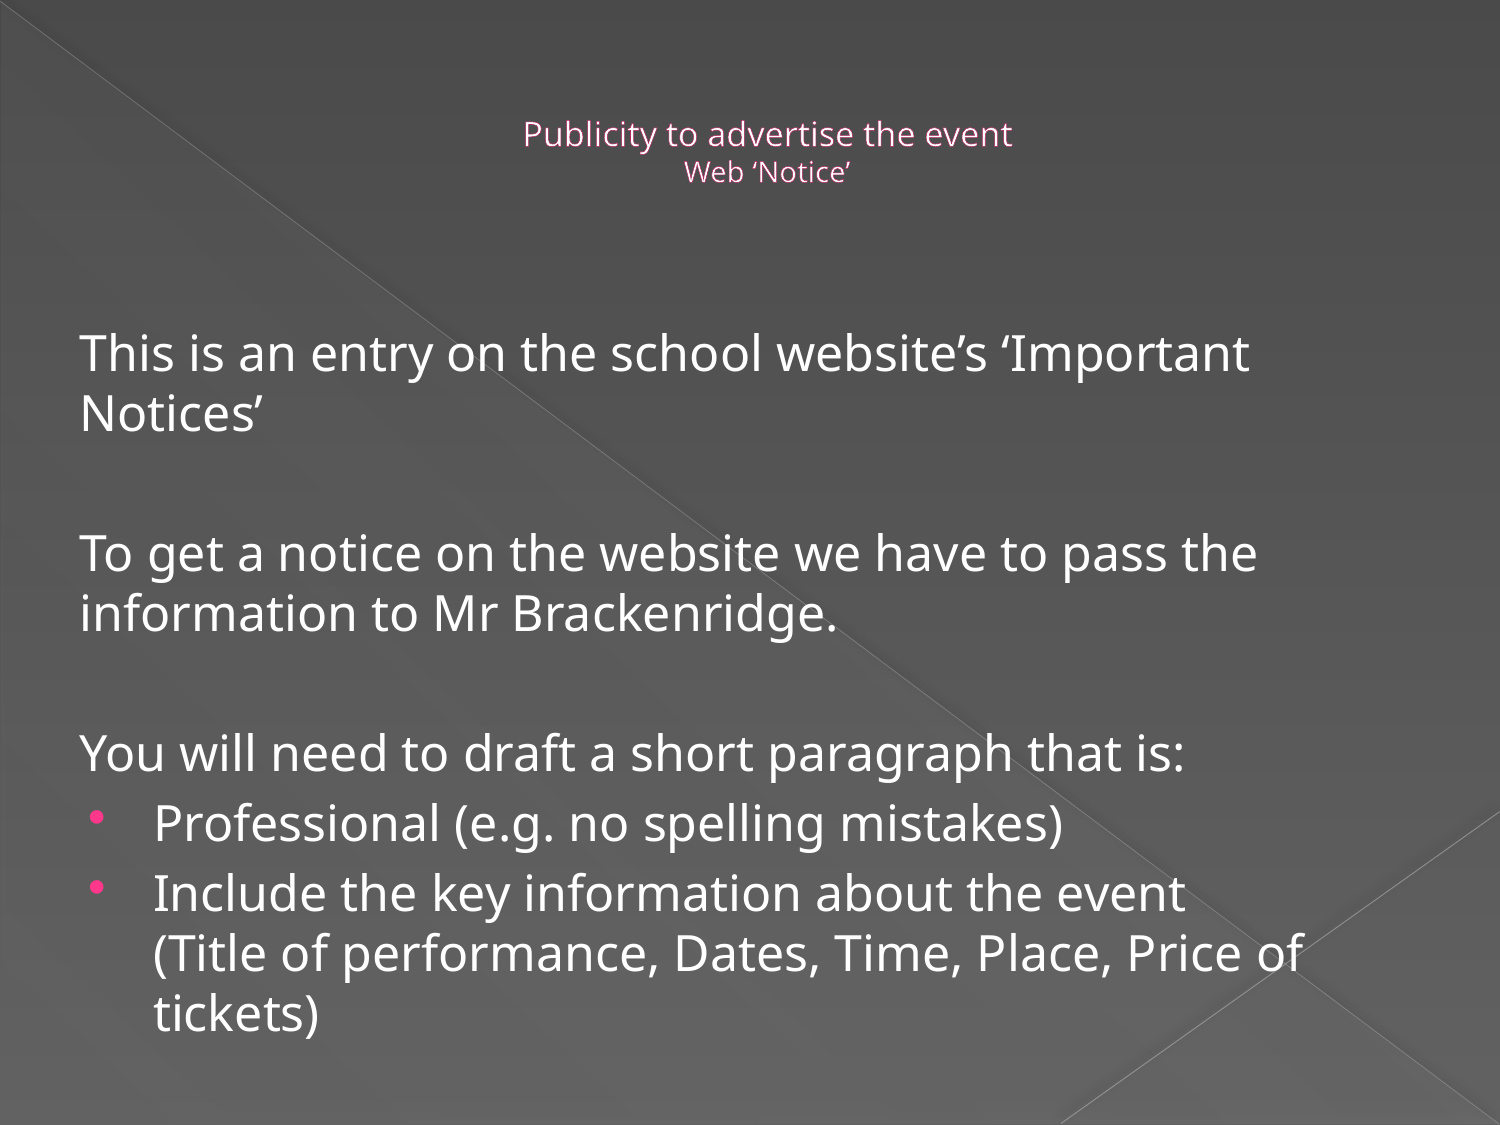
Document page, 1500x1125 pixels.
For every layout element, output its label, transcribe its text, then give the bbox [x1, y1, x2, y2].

title Publicity to advertise the event Web ‘Notice’ [75, 104, 1425, 197]
list This is an entry on the school website’s ‘Important Notices’ To get a notice on the website we have to pass the information to Mr Brackenridge. You will need to draft a short paragraph that is: Professional (e.g. no spelling mistakes) Include the key information about the event (Title of performance, Dates, Time, Place, Price of tickets) [64, 314, 1436, 1057]
